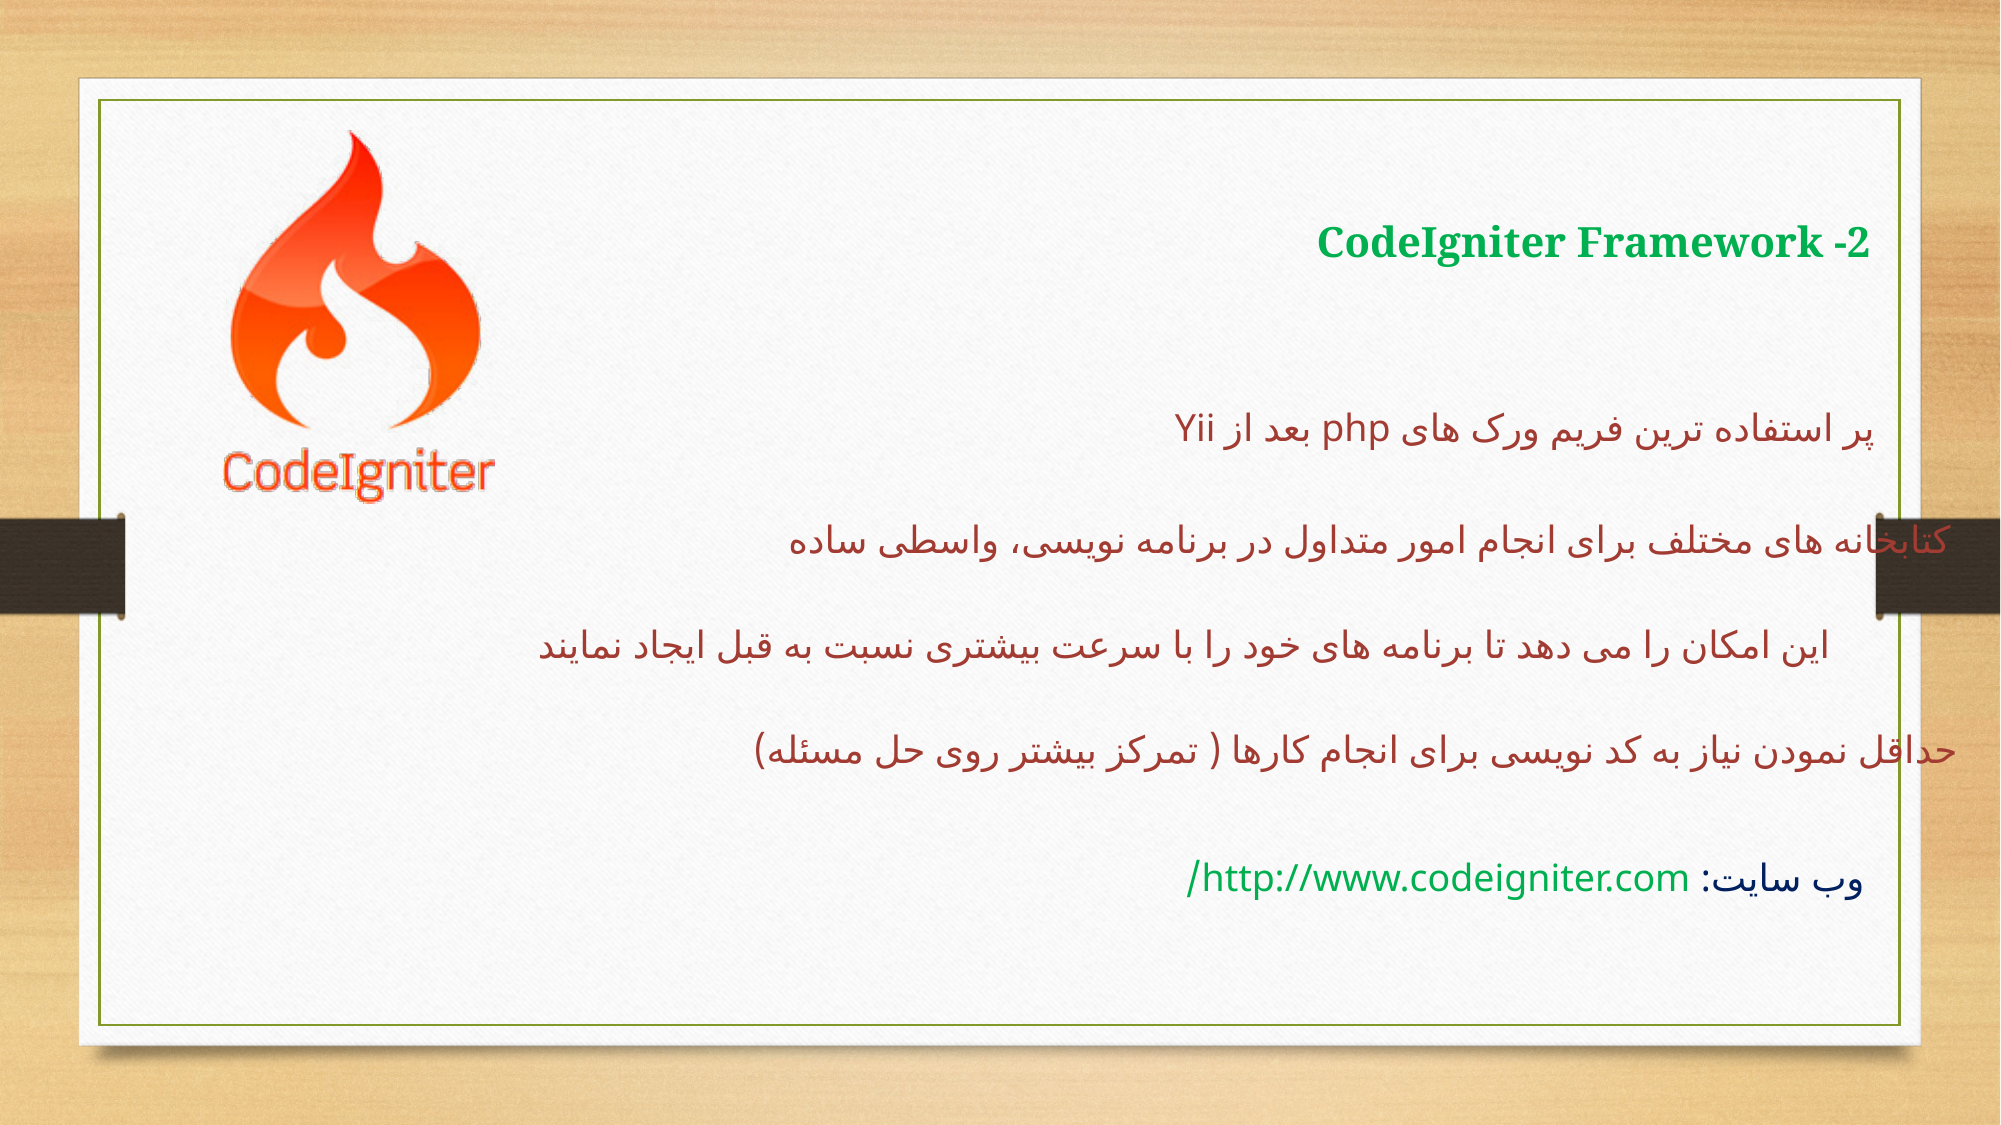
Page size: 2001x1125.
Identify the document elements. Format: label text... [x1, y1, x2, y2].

text_box کتابخانه های مختلف برای انجام امور متداول در برنامه نویسی، واسطی ساده [773, 509, 1967, 569]
text_box CodeIgniter Framework -2 [1291, 208, 1896, 274]
text_box این امکان را می دهد تا برنامه های خود را با سرعت بیشتری نسبت به قبل ایجاد نمایند [517, 613, 1847, 674]
picture [0, 0, 2001, 1125]
text_box وب سایت: http://www.codeigniter.com/ [1170, 846, 1880, 906]
text_box پر استفاده ترین فریم ورک های php بعد از Yii [1159, 397, 1890, 457]
text_box حداقل نمودن نیاز به کد نویسی برای انجام کارها ( تمرکز بیشتر روی حل مسئله) [738, 718, 1974, 778]
